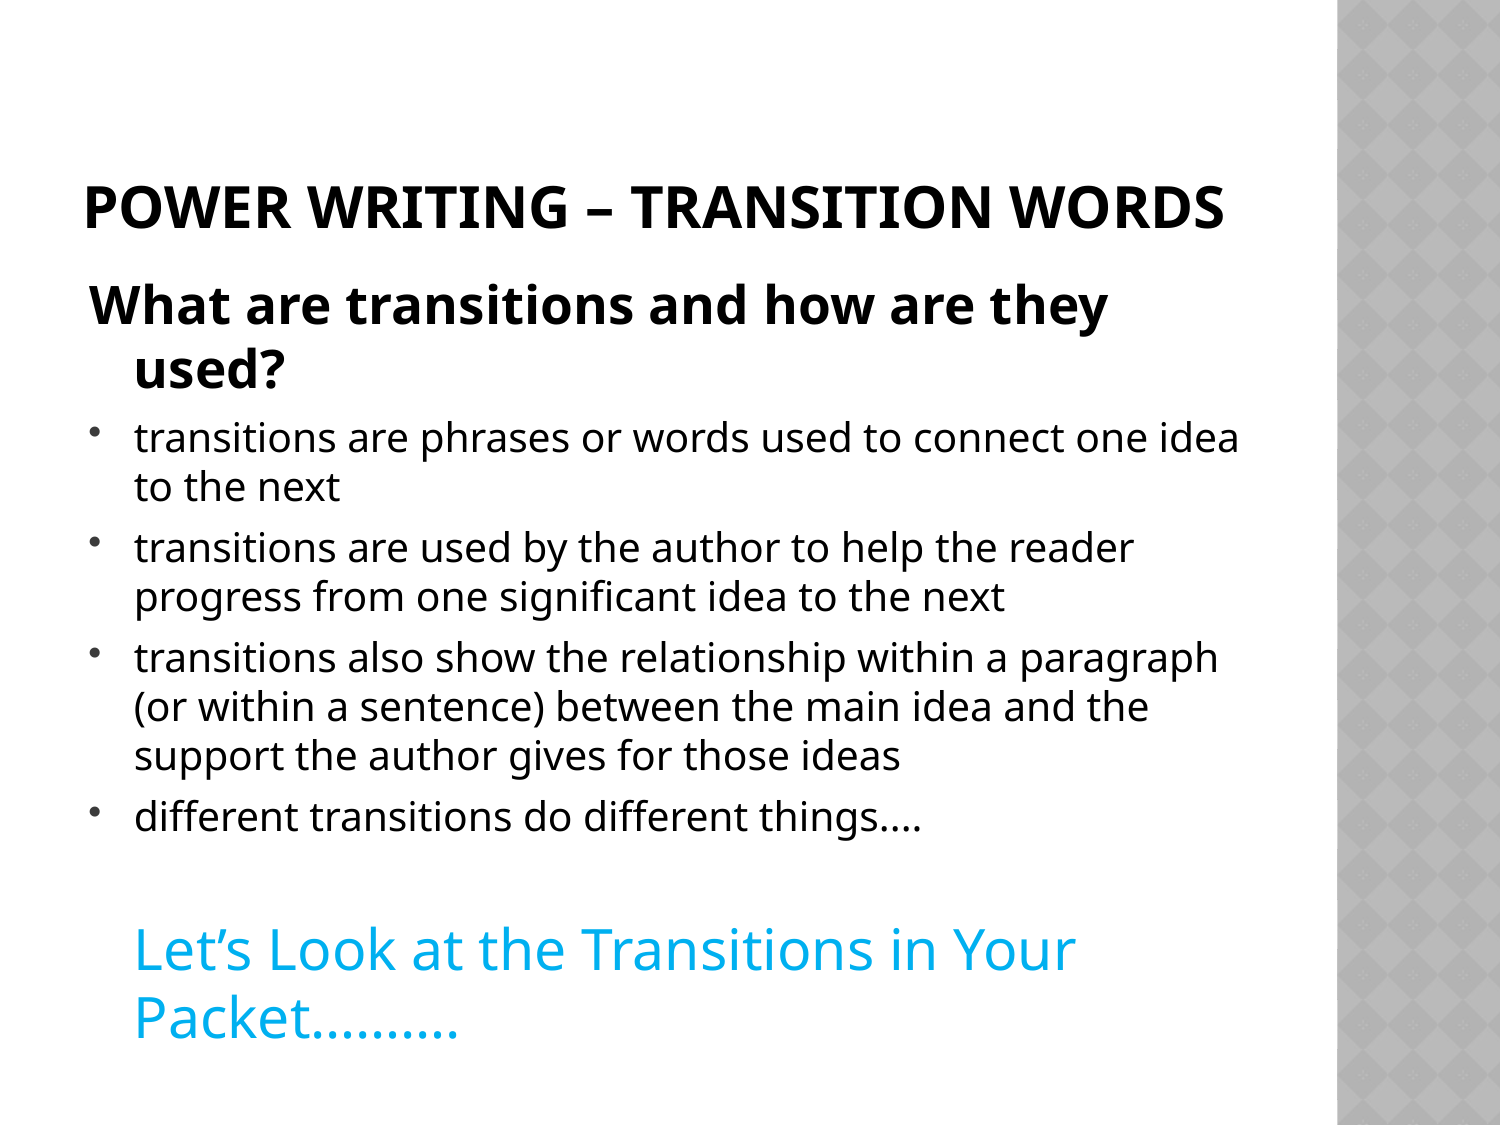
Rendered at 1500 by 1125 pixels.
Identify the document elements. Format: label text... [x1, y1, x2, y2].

list What are transitions and how are they used? transitions are phrases or words used to connect one idea to the next transitions are used by the author to help the reader progress from one significant idea to the next transitions also show the relationship within a paragraph (or within a sentence) between the main idea and the support the author gives for those ideas different transitions do different things.... Let’s Look at the Transitions in Your Packet………. [75, 264, 1263, 1059]
title Power Writing – transition Words [75, 52, 1263, 240]
